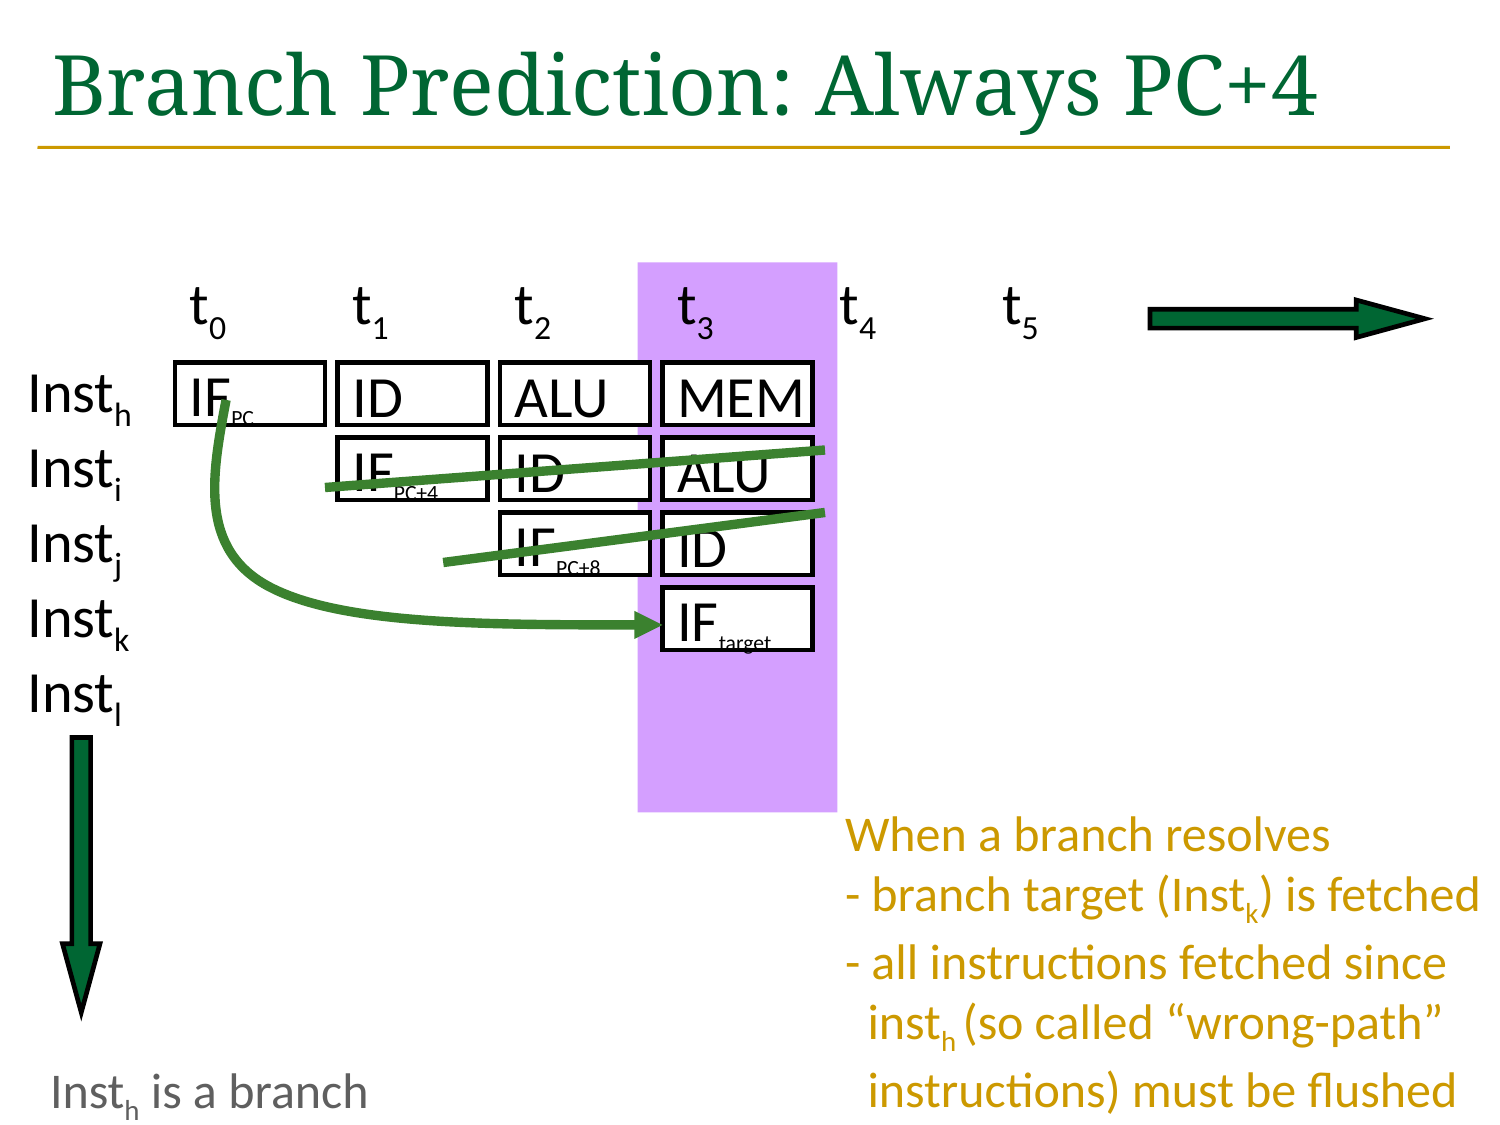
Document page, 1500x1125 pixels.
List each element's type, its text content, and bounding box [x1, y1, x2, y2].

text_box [0, 212, 1500, 1125]
title Branch Prediction: Always PC+4 [37, 24, 1450, 200]
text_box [197, 399, 1500, 1125]
